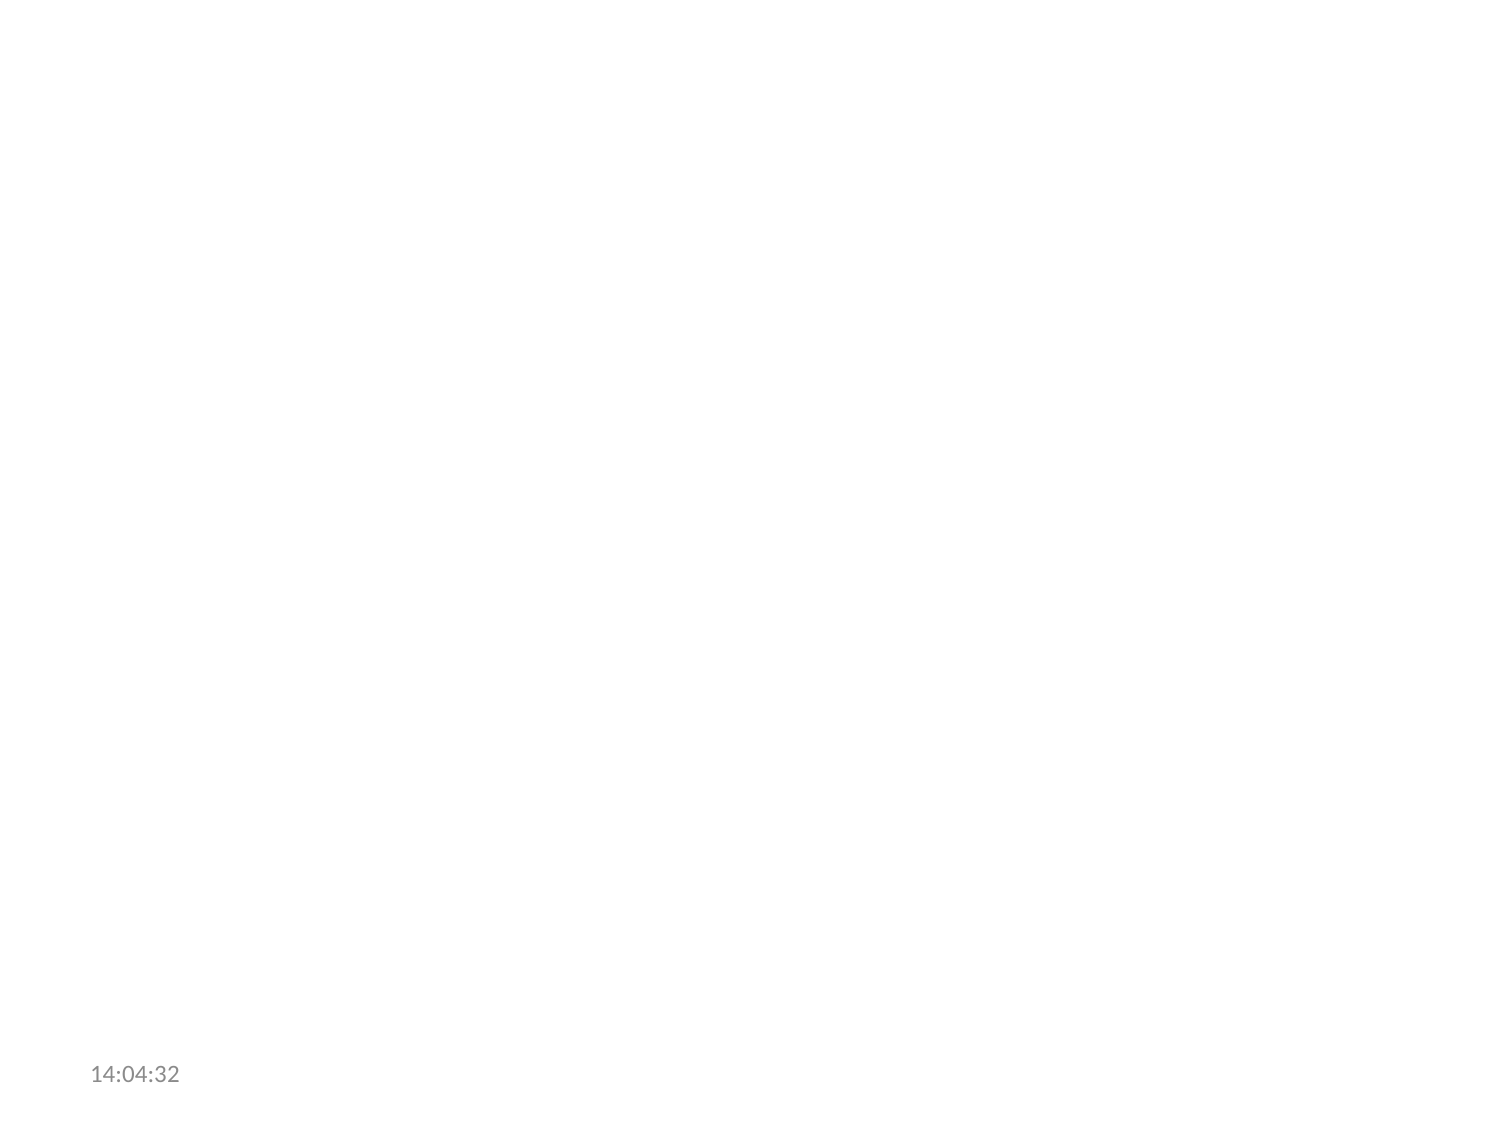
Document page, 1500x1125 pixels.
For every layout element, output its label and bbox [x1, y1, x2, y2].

slide_number [75, 1042, 425, 1103]
